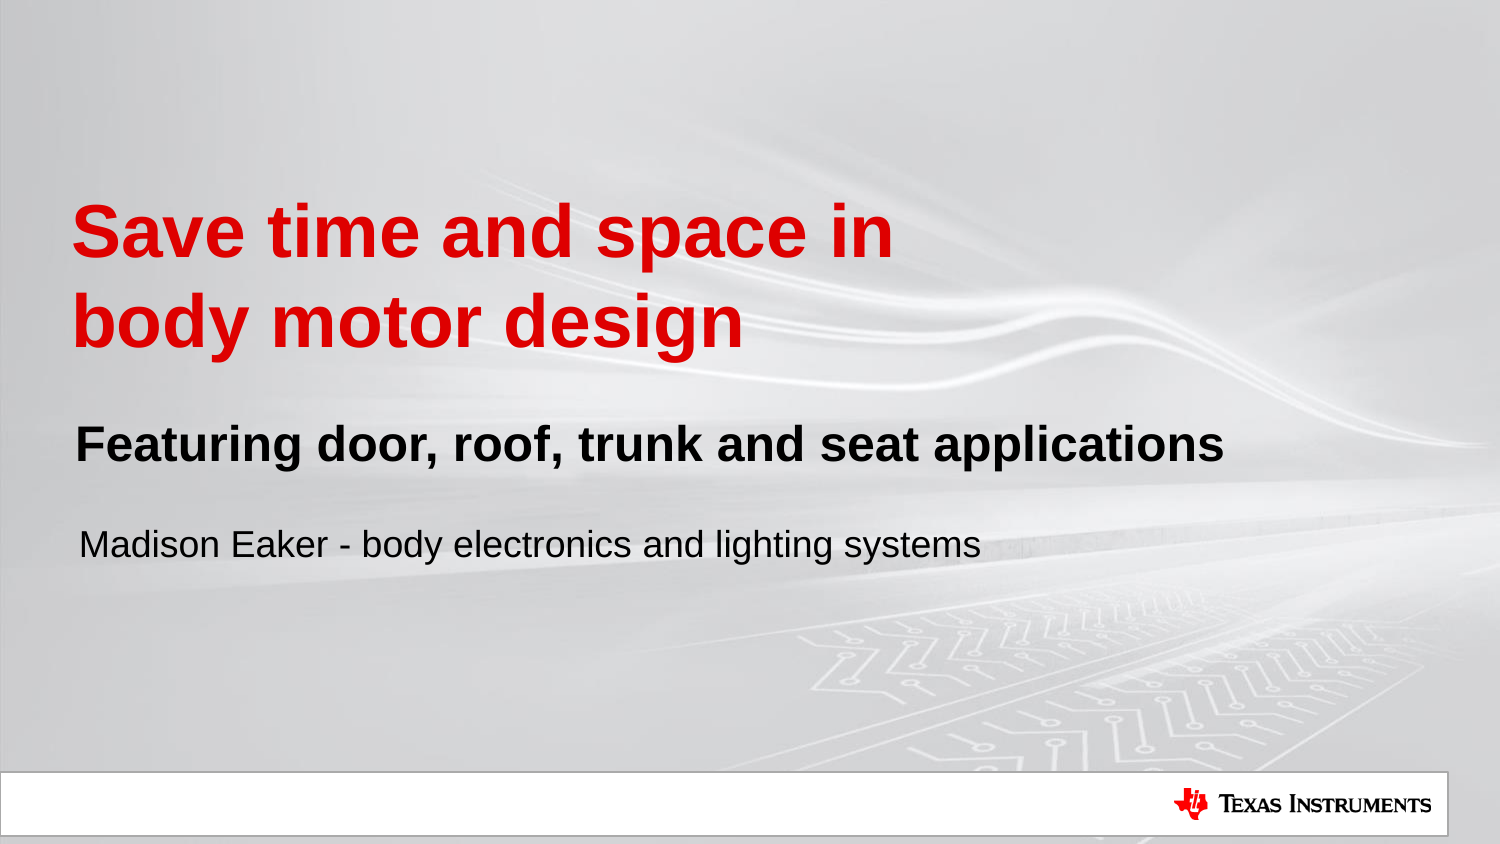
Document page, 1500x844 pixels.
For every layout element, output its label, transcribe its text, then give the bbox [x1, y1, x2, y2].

picture [1174, 788, 1431, 820]
title Save time and space in body motor design [55, 159, 1358, 385]
text_box Featuring door, roof, trunk and seat applications [63, 406, 1316, 478]
picture [0, 0, 1500, 844]
subtitle Madison Eaker - body electronics and lighting systems [63, 512, 1452, 696]
